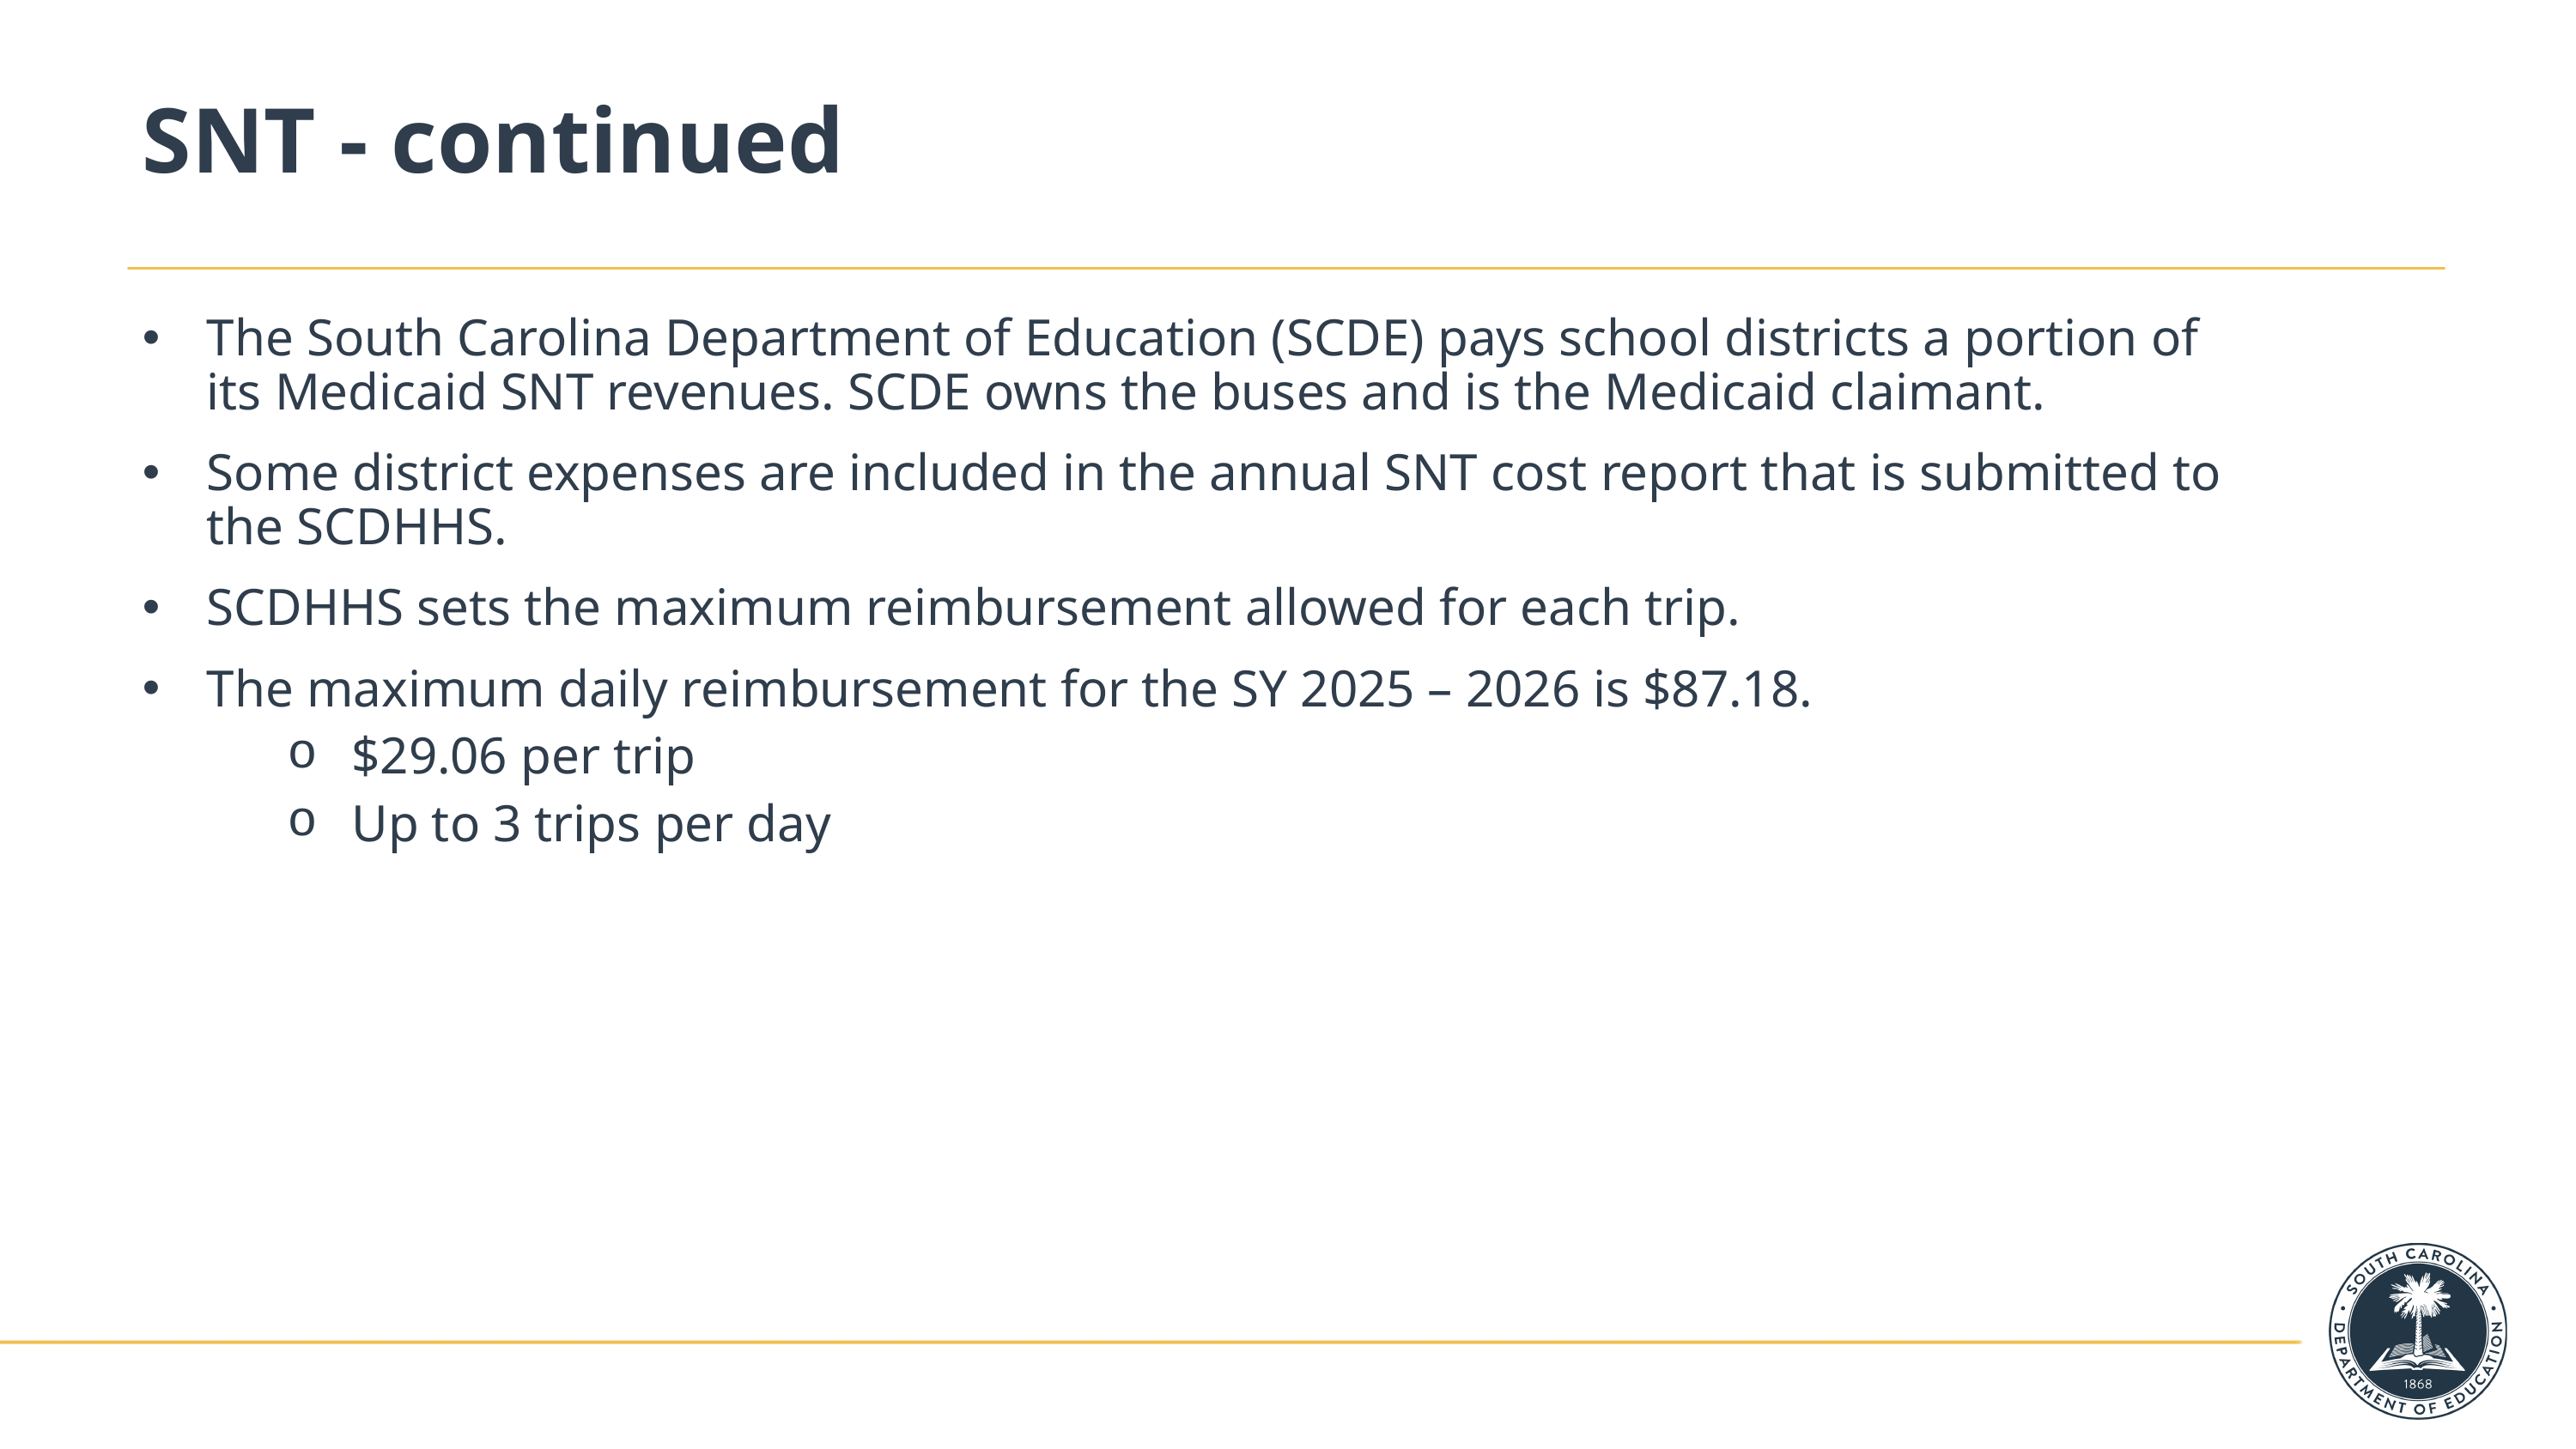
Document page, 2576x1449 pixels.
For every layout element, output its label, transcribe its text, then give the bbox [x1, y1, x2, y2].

picture [2329, 1243, 2507, 1420]
list The South Carolina Department of Education (SCDE) pays school districts a portion of its Medicaid SNT revenues. SCDE owns the buses and is the Medicaid claimant. Some district expenses are included in the annual SNT cost report that is submitted to the SCDHHS. SCDHHS sets the maximum reimbursement allowed for each trip. The maximum daily reimbursement for the SY 2025 – 2026 is $87.18. $29.06 per trip Up to 3 trips per day [129, 306, 2275, 1149]
title SNT - continued [129, 76, 2447, 232]
